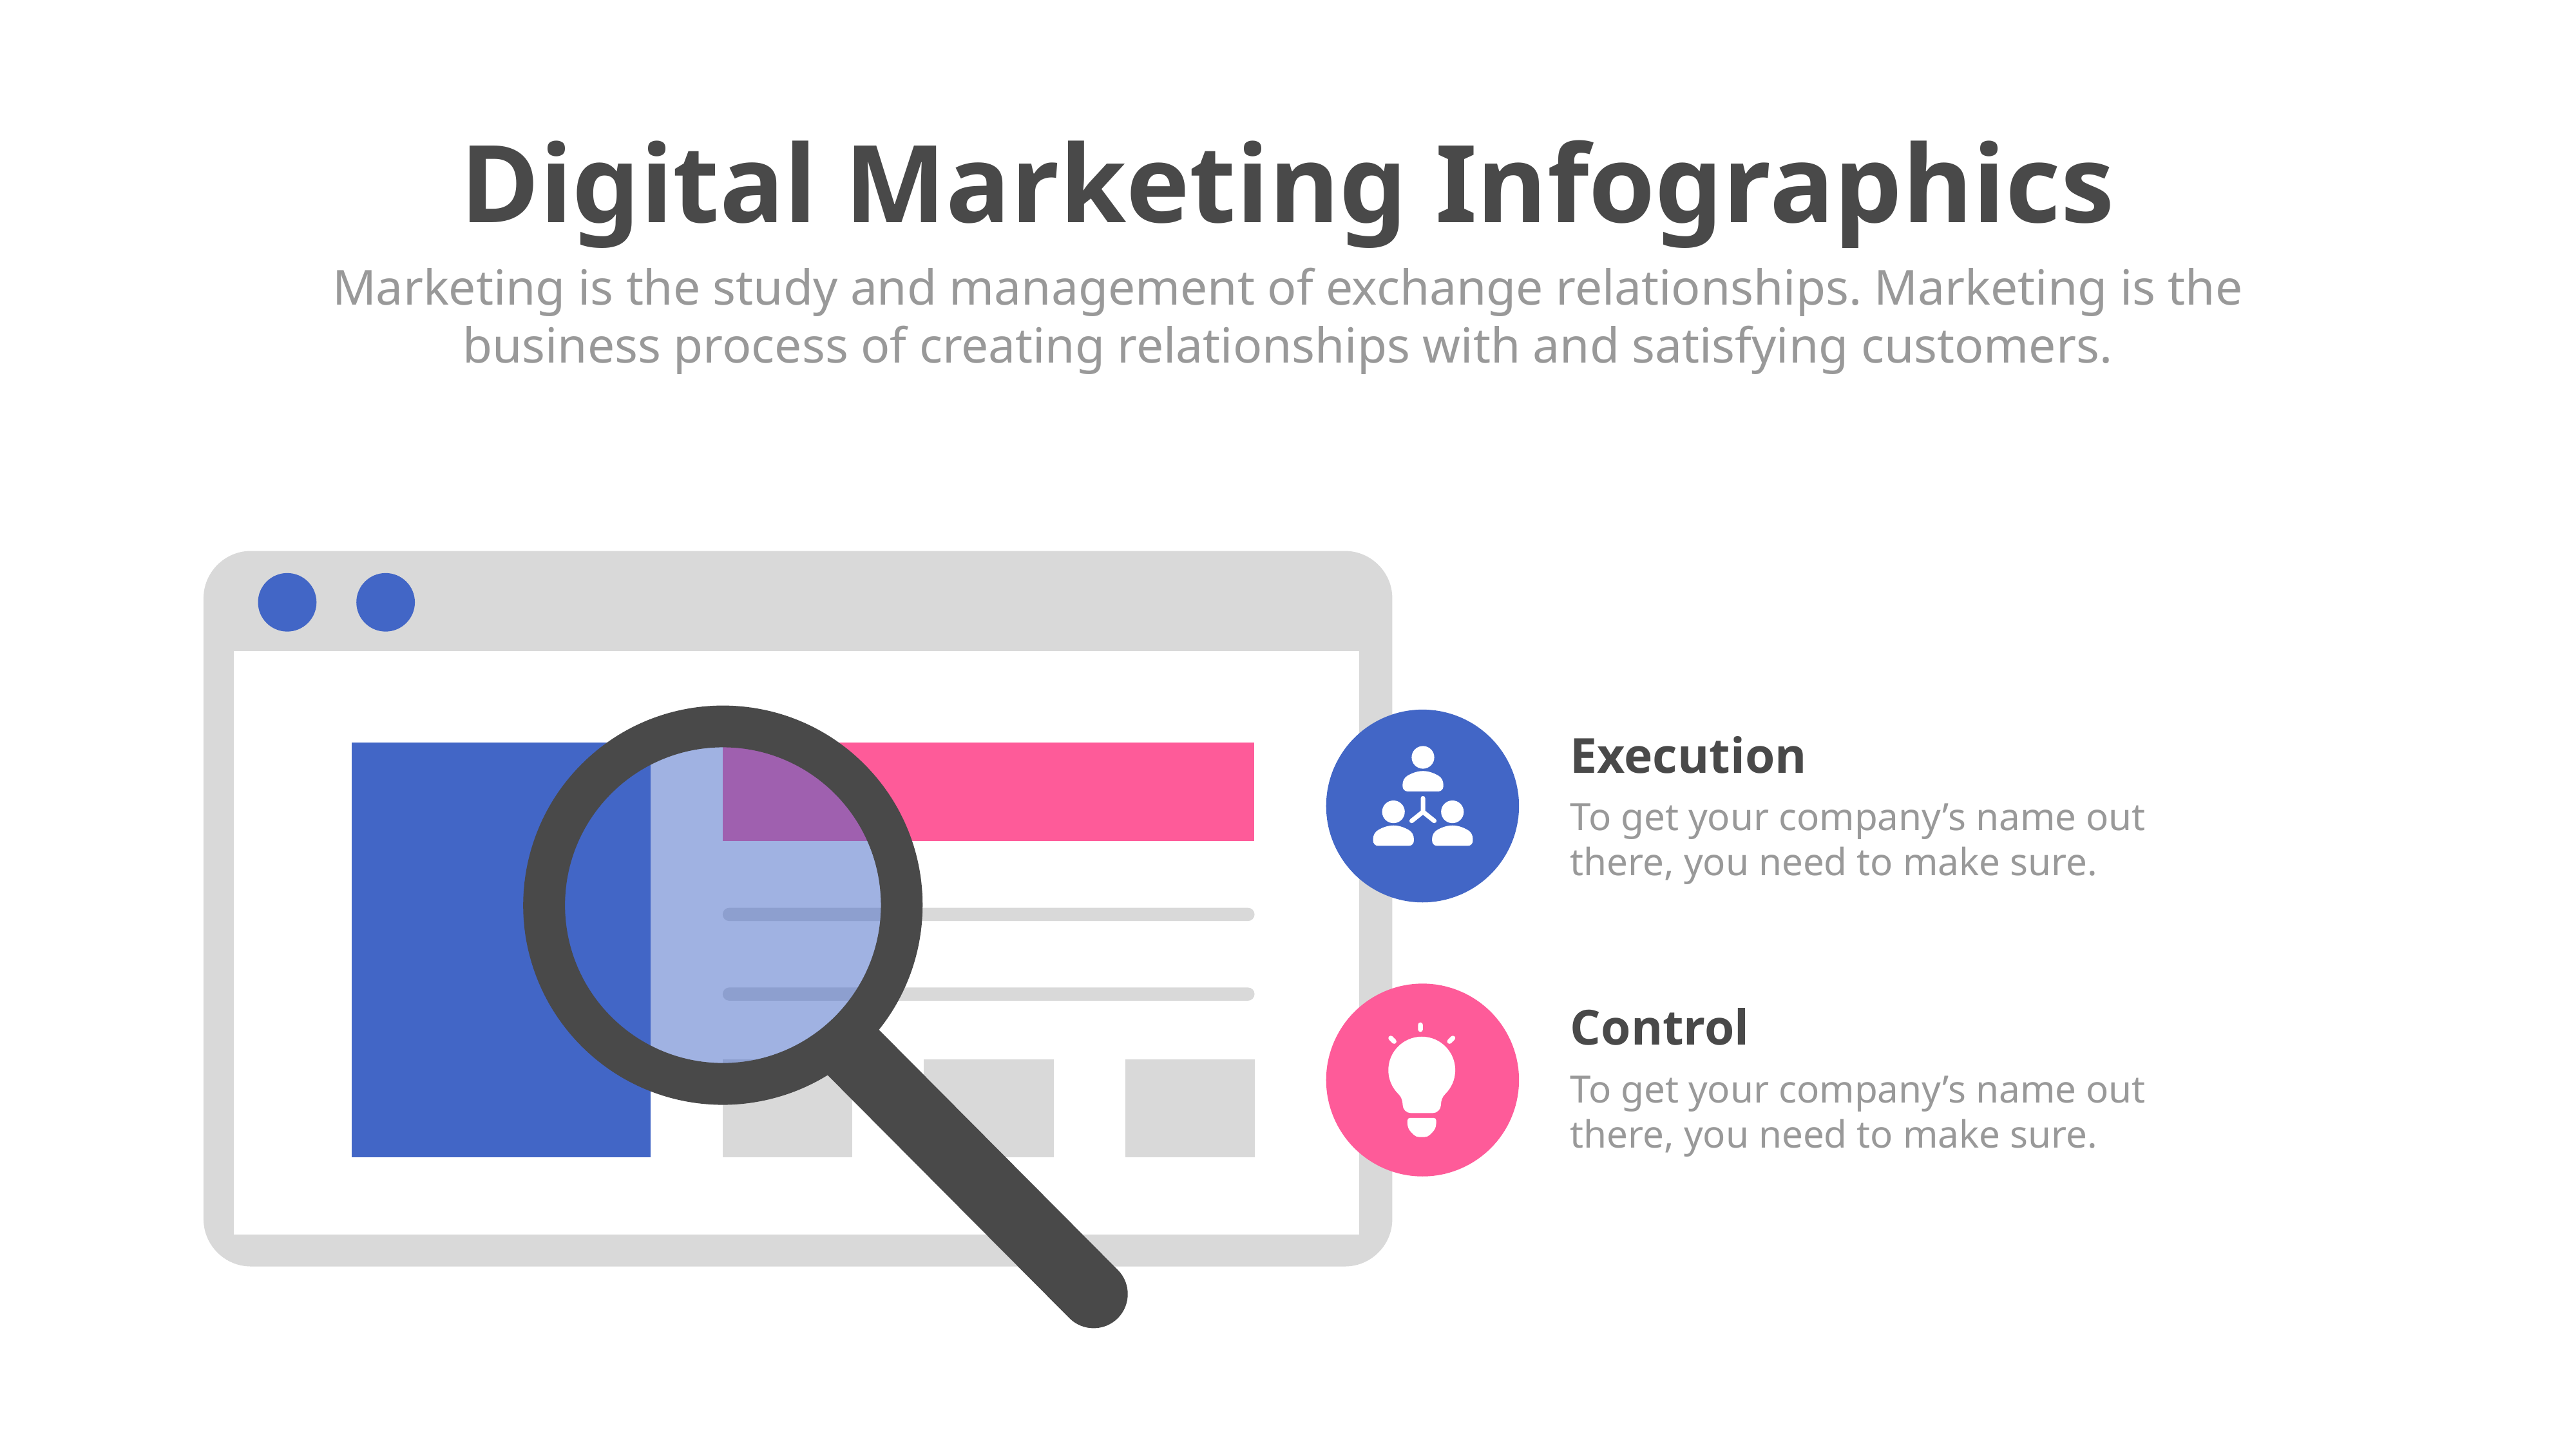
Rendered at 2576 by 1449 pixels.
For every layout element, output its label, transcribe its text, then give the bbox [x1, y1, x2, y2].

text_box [203, 551, 1393, 1267]
text_box Marketing is the study and management of exchange relationships. Marketing is the business process of creating relationships with and satisfying customers. [281, 251, 2295, 377]
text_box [1561, 992, 2240, 1161]
text_box Digital Marketing Infographics [450, 110, 2125, 249]
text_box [1326, 983, 1520, 1177]
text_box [1561, 719, 2240, 889]
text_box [1326, 709, 1520, 903]
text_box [523, 705, 1128, 1329]
